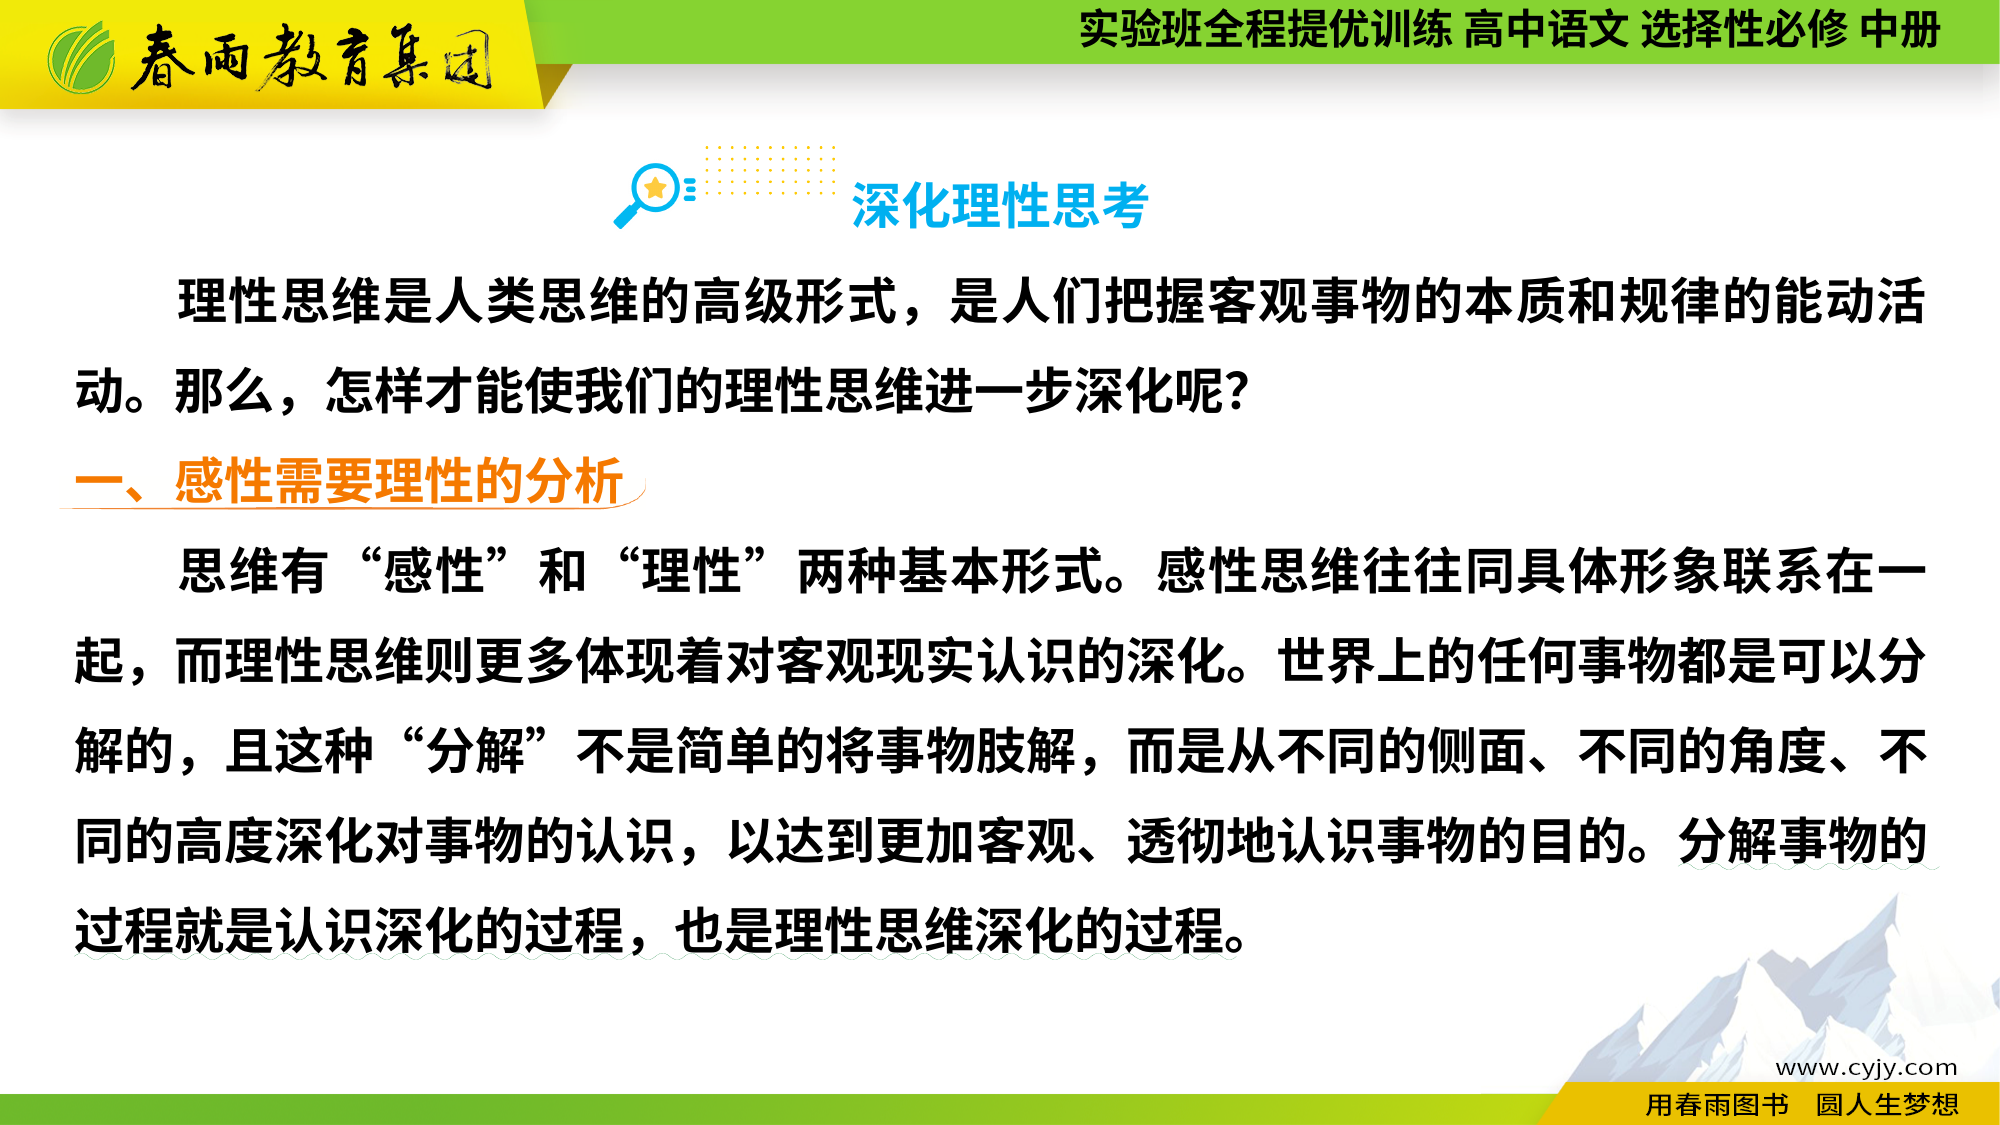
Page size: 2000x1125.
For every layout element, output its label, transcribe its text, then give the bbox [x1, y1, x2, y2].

picture [0, 0, 2000, 1125]
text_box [58, 473, 646, 510]
list 深化理性思考 [59, 137, 1944, 231]
text_box 理性思维是人类思维的高级形式，是人们把握客观事物的本质和规律的能动活动。那么，怎样才能使我们的理性思维进一步深化呢？ 一、感性需要理性的分析 思维有“感性”和“理性”两种基本形式。感性思维往往同具体形象联系在一起，而理性思维则更多体现着对客观现实认识的深化。世界上的任何事物都是可以分解的，且这种“分解”不是简单的将事物肢解，而是从不同的侧面、不同的角度、不同的高度深化对事物的认识，以达到更加客观、透彻地认识事物的目的。分解事物的过程就是认识深化的过程，也是理性思维深化的过程。 [59, 231, 1944, 967]
